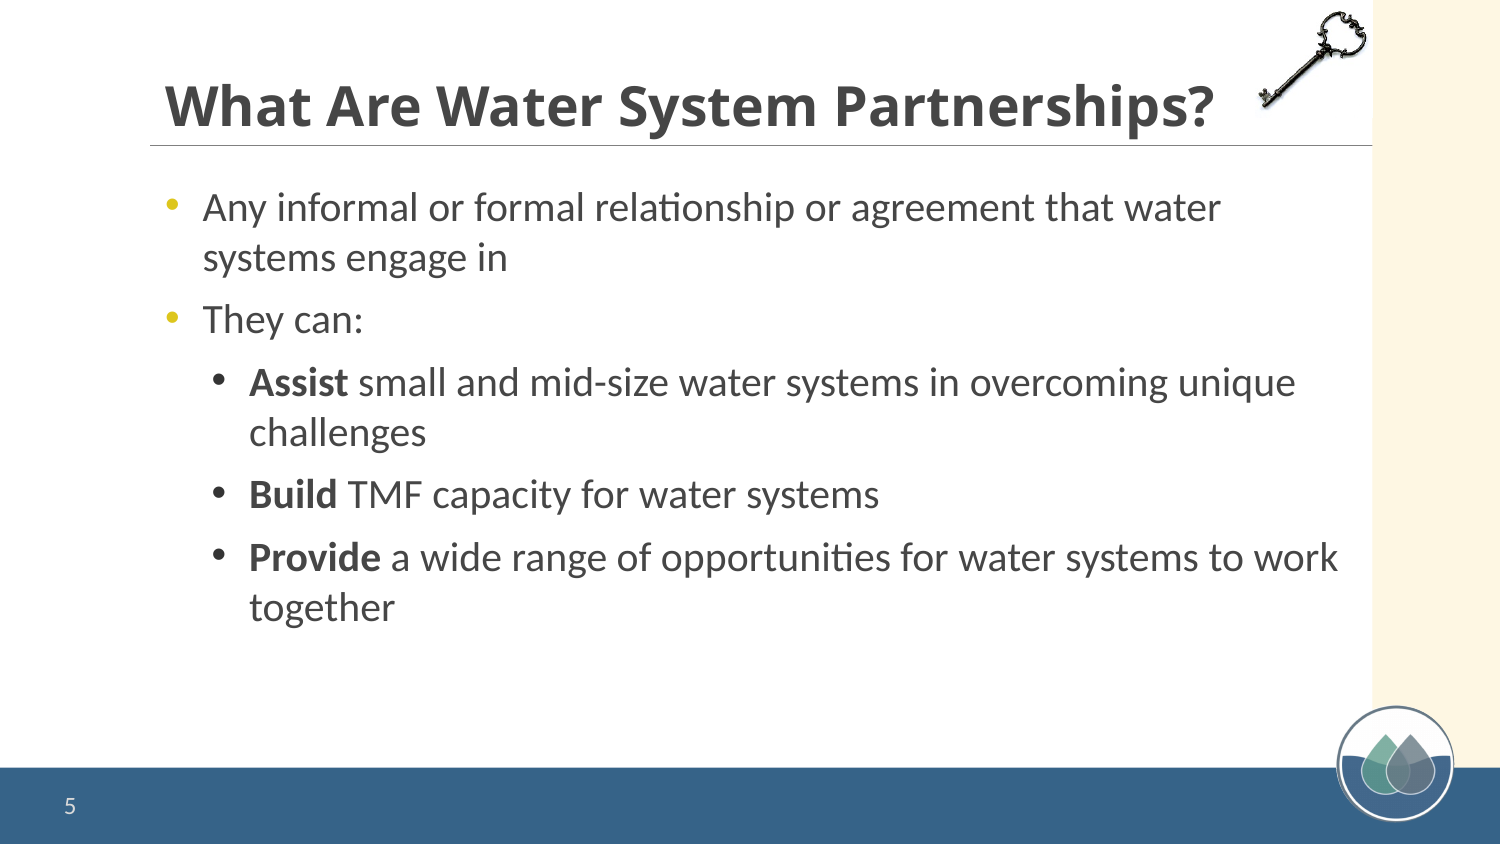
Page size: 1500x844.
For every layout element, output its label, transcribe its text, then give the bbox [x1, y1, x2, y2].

list Any informal or formal relationship or agreement that water systems engage in They can: Assist small and mid-size water systems in overcoming unique challenges Build TMF capacity for water systems Provide a wide range of opportunities for water systems to work together [150, 171, 1373, 760]
slide_number 5 [16, 782, 124, 828]
title What Are Water System Partnerships? [150, 21, 1256, 146]
picture [1255, 0, 1373, 118]
